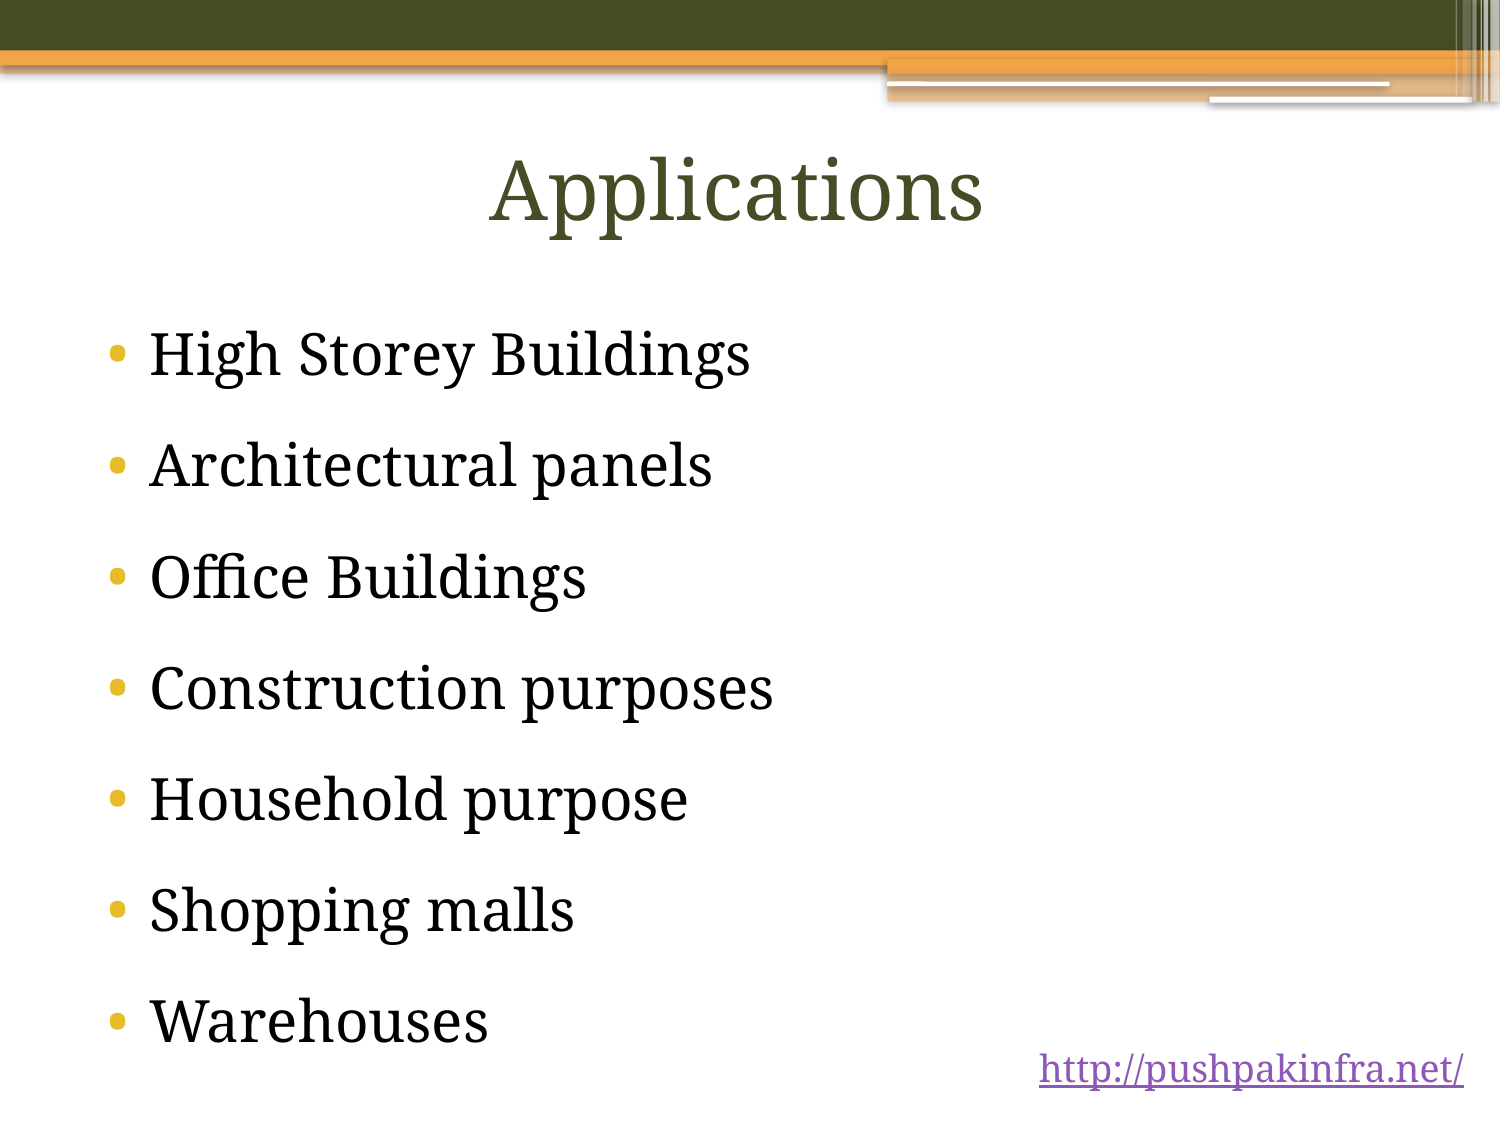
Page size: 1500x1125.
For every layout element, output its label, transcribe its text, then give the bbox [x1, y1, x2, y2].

text_box http://pushpakinfra.net/ [1024, 1037, 1479, 1104]
list High Storey Buildings Architectural panels Office Buildings Construction purposes Household purpose Shopping malls Warehouses [75, 275, 1425, 1063]
title Applications [62, 99, 1413, 275]
